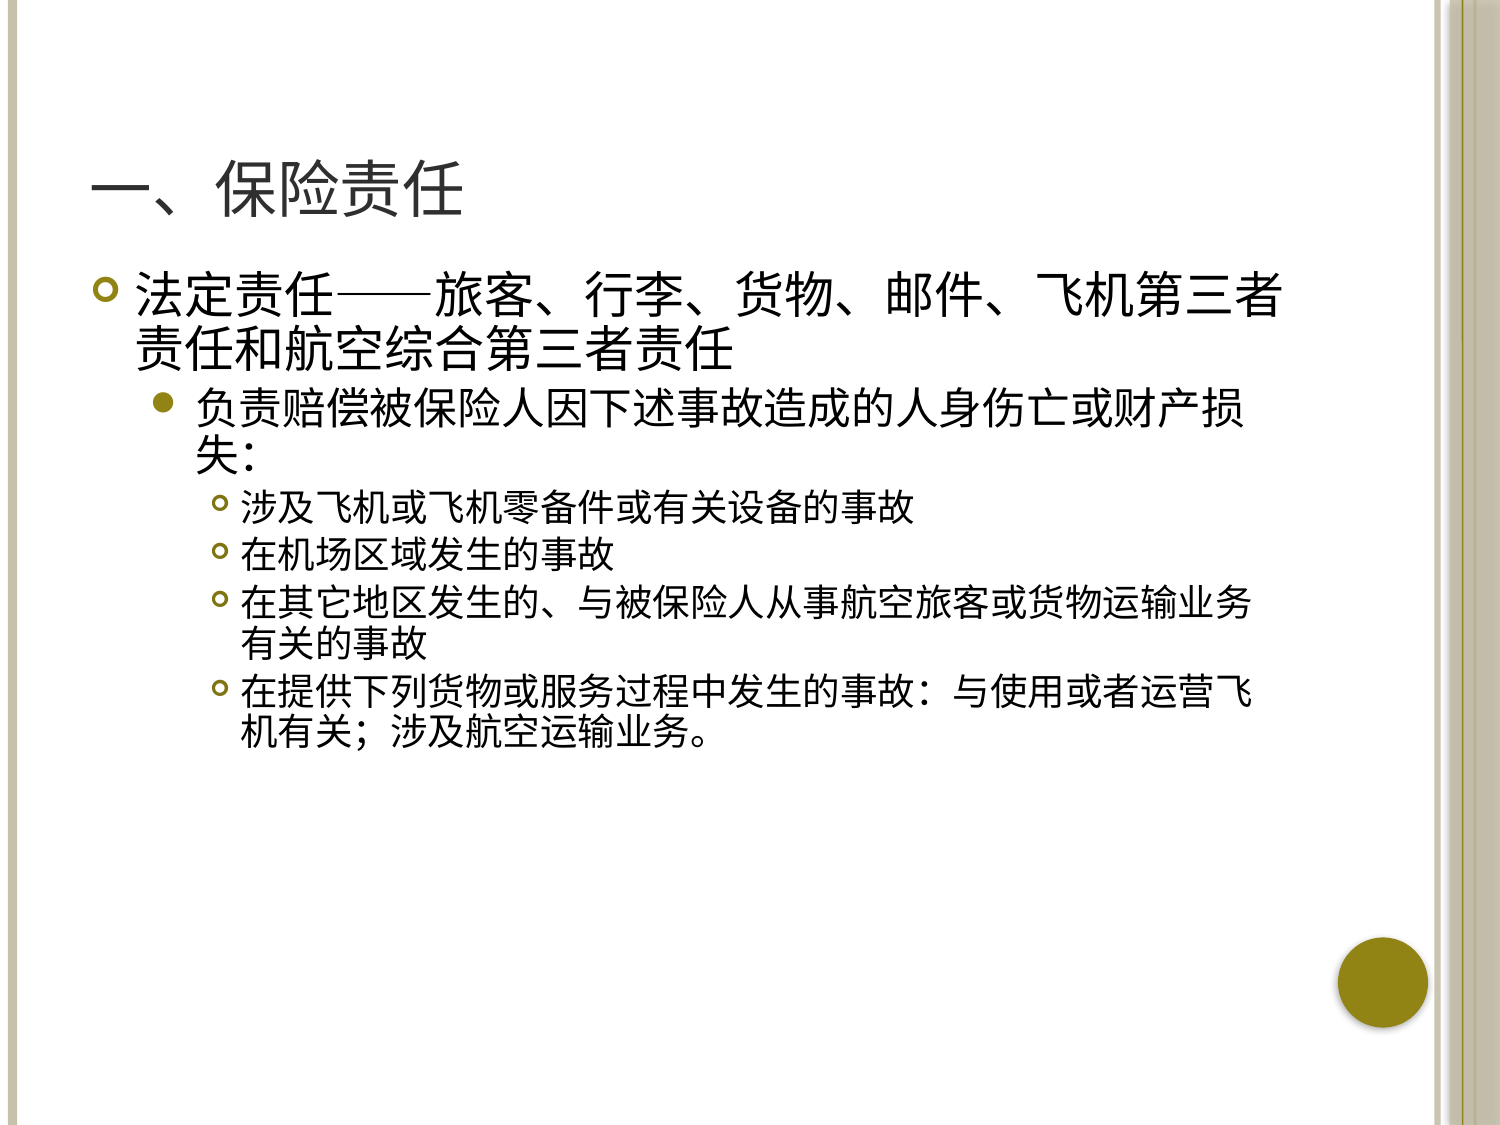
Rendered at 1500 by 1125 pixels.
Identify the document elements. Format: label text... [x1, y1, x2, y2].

title 一、保险责任 [75, 45, 1300, 233]
list 法定责任——旅客、行李、货物、邮件、飞机第三者责任和航空综合第三者责任 负责赔偿被保险人因下述事故造成的人身伤亡或财产损失： 涉及飞机或飞机零备件或有关设备的事故 在机场区域发生的事故 在其它地区发生的、与被保险人从事航空旅客或货物运输业务有关的事故 在提供下列货物或服务过程中发生的事故：与使用或者运营飞机有关；涉及航空运输业务。 [74, 262, 1301, 1063]
